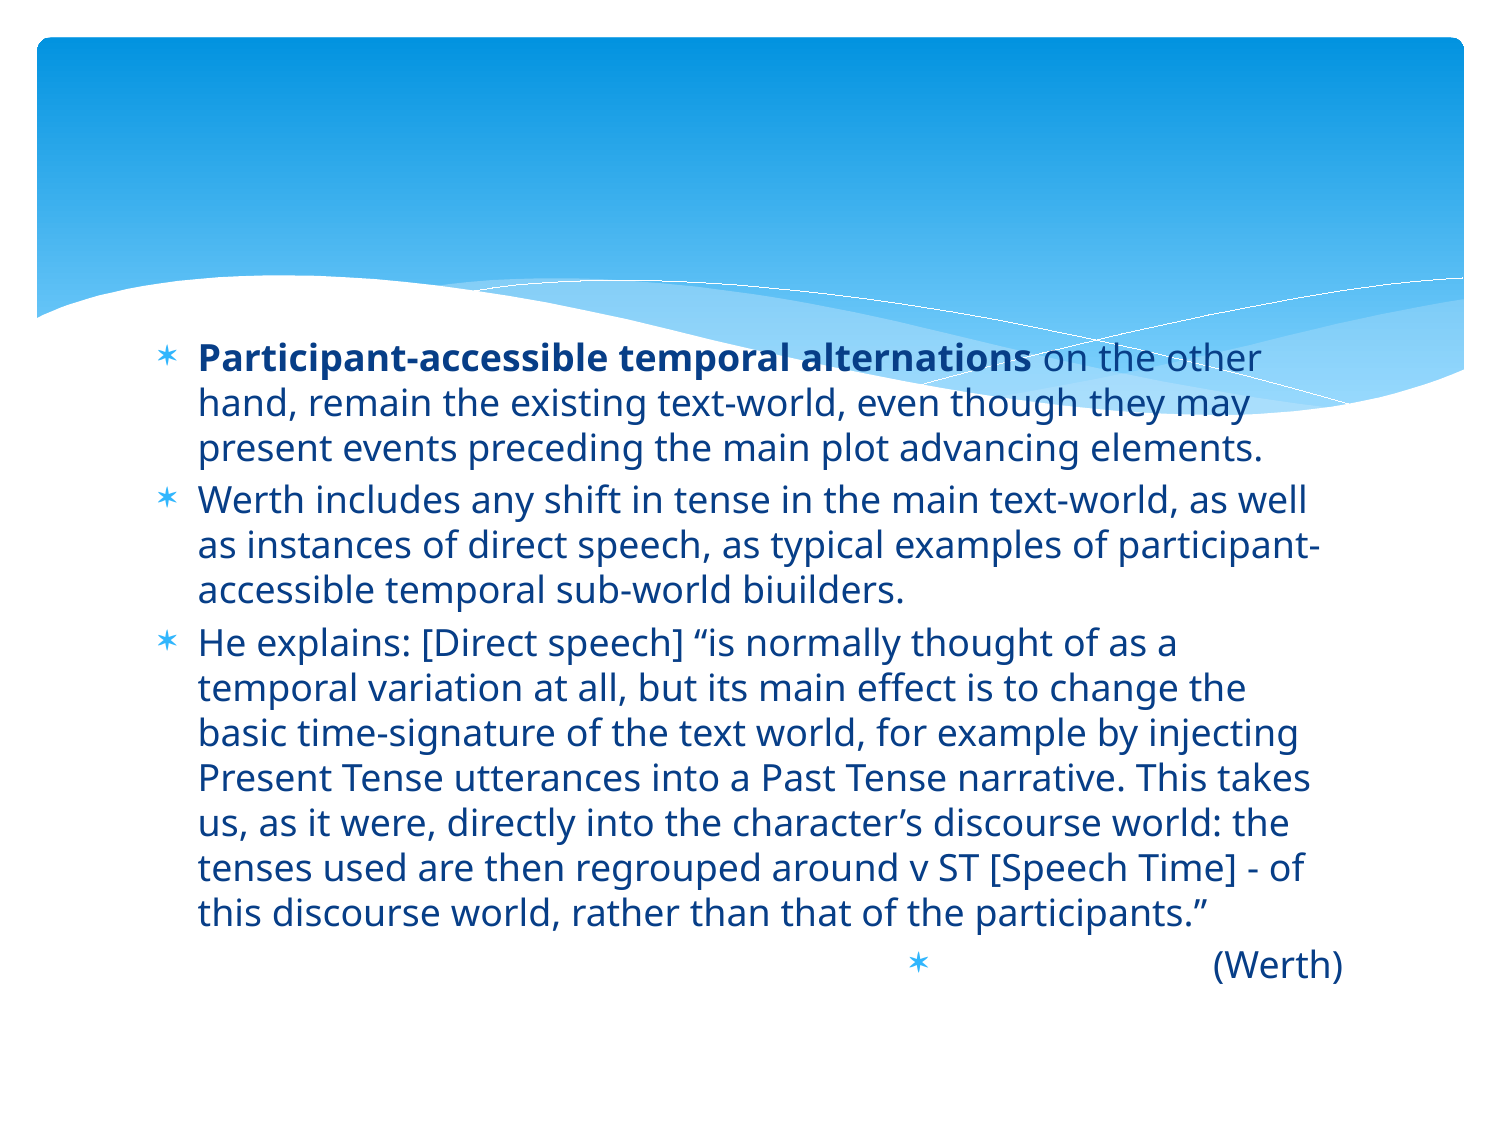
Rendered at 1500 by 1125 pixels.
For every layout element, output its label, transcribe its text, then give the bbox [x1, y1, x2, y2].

list Participant-accessible temporal alternations on the other hand, remain the existing text-world, even though they may present events preceding the main plot advancing elements. Werth includes any shift in tense in the main text-world, as well as instances of direct speech, as typical examples of participant-accessible temporal sub-world biuilders. He explains: [Direct speech] “is normally thought of as a temporal variation at all, but its main effect is to change the basic time-signature of the text world, for example by injecting Present Tense utterances into a Past Tense narrative. This takes us, as it were, directly into the character’s discourse world: the tenses used are then regrouped around v ST [Speech Time] - of this discourse world, rather than that of the participants.” (Werth) [143, 326, 1359, 1005]
